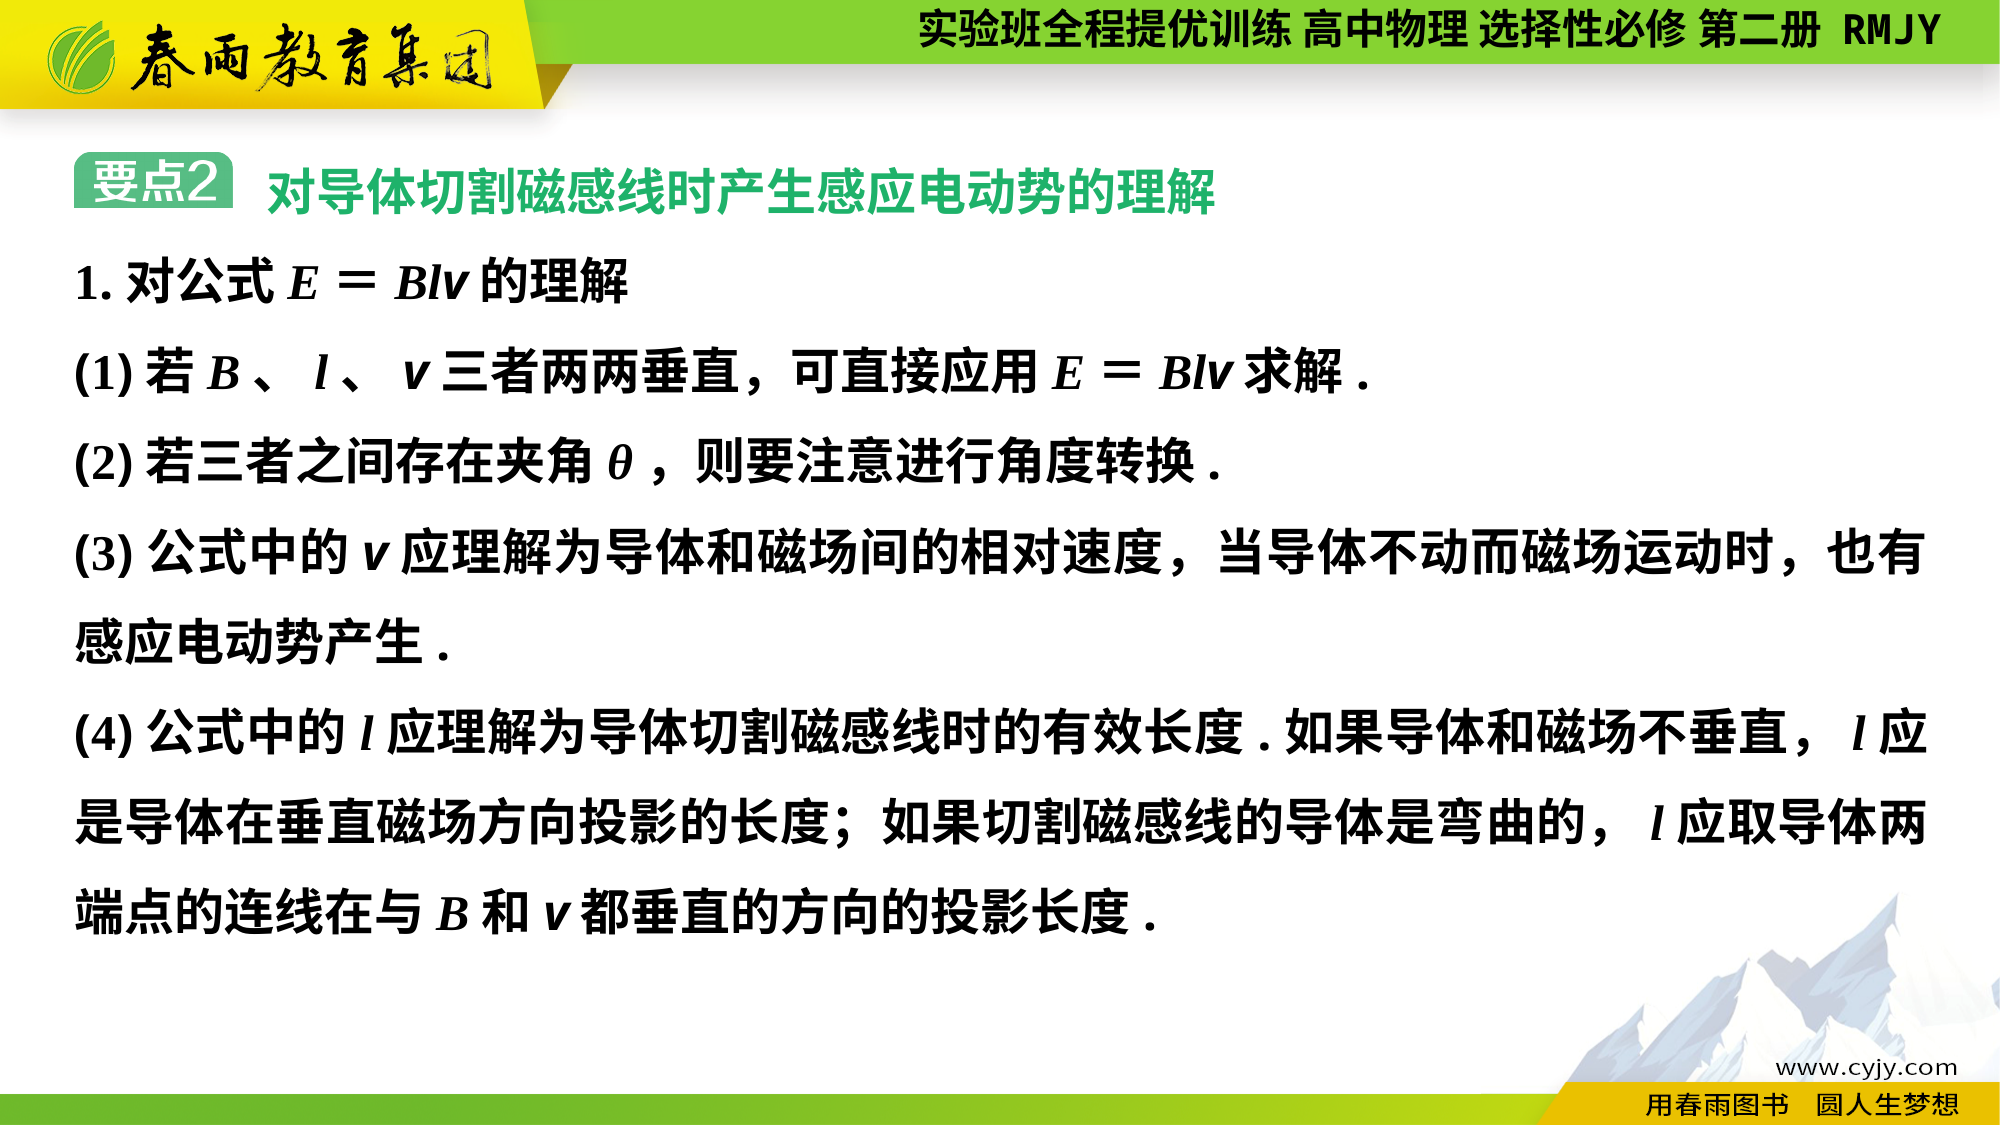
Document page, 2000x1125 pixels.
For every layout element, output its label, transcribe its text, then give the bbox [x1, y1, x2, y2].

list 对导体切割磁感线时产生感应电动势的理解 1.对公式E＝Blv的理解 (1)若B、l、v三者两两垂直，可直接应用E＝Blv求解. (2)若三者之间存在夹角θ，则要注意进行角度转换. (3)公式中的v应理解为导体和磁场间的相对速度，当导体不动而磁场运动时，也有感应电动势产生. (4)公式中的l应理解为导体切割磁感线时的有效长度.如果导体和磁场不垂直，l应是导体在垂直磁场方向投影的长度；如果切割磁感线的导体是弯曲的，l应取导体两端点的连线在与B和v都垂直的方向的投影长度. [59, 122, 1944, 946]
picture [0, 0, 2000, 1125]
